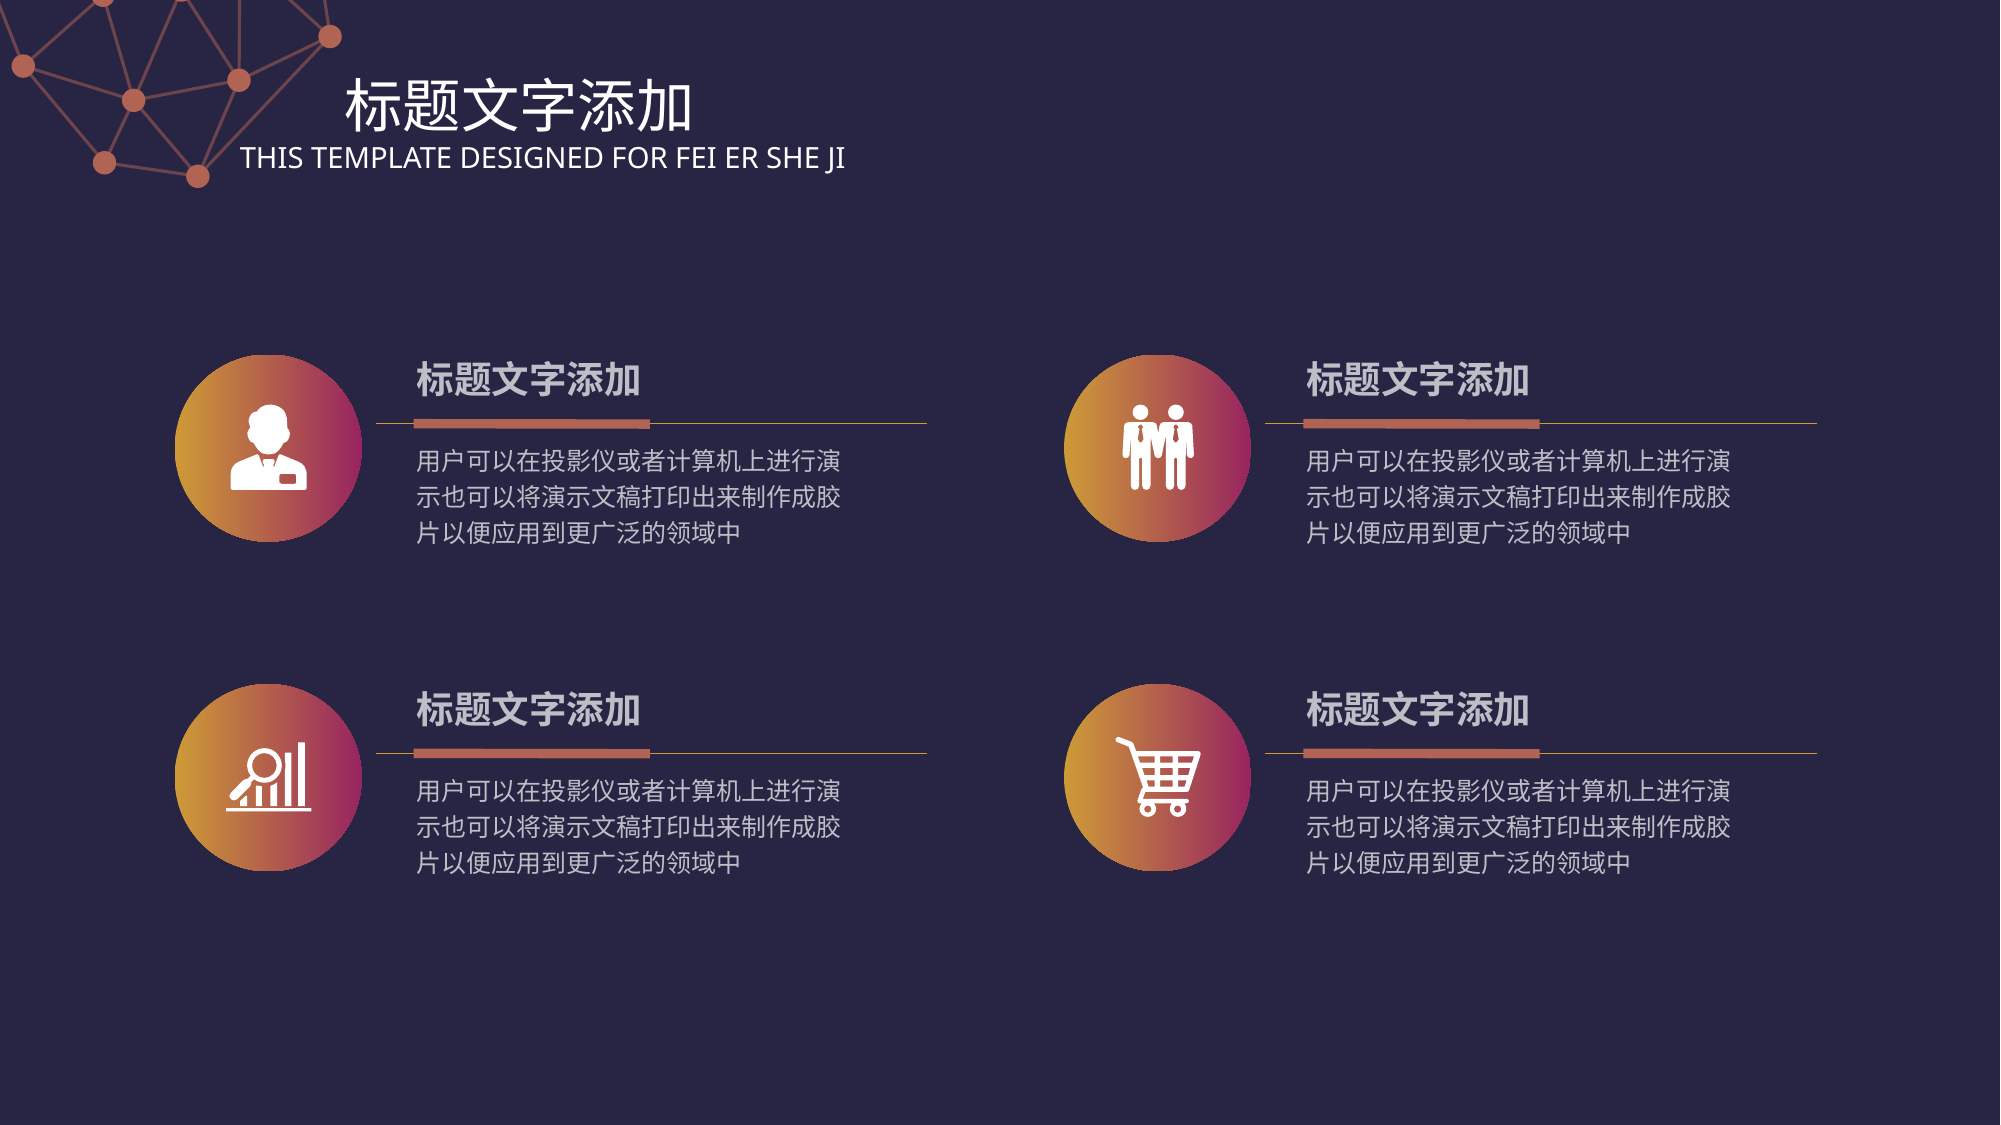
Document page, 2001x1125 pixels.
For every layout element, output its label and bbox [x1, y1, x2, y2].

text_box [0, 0, 339, 156]
text_box [1064, 669, 1817, 887]
text_box [174, 669, 928, 887]
text_box [174, 339, 928, 557]
text_box [1064, 339, 1817, 557]
text_box [327, 61, 759, 183]
